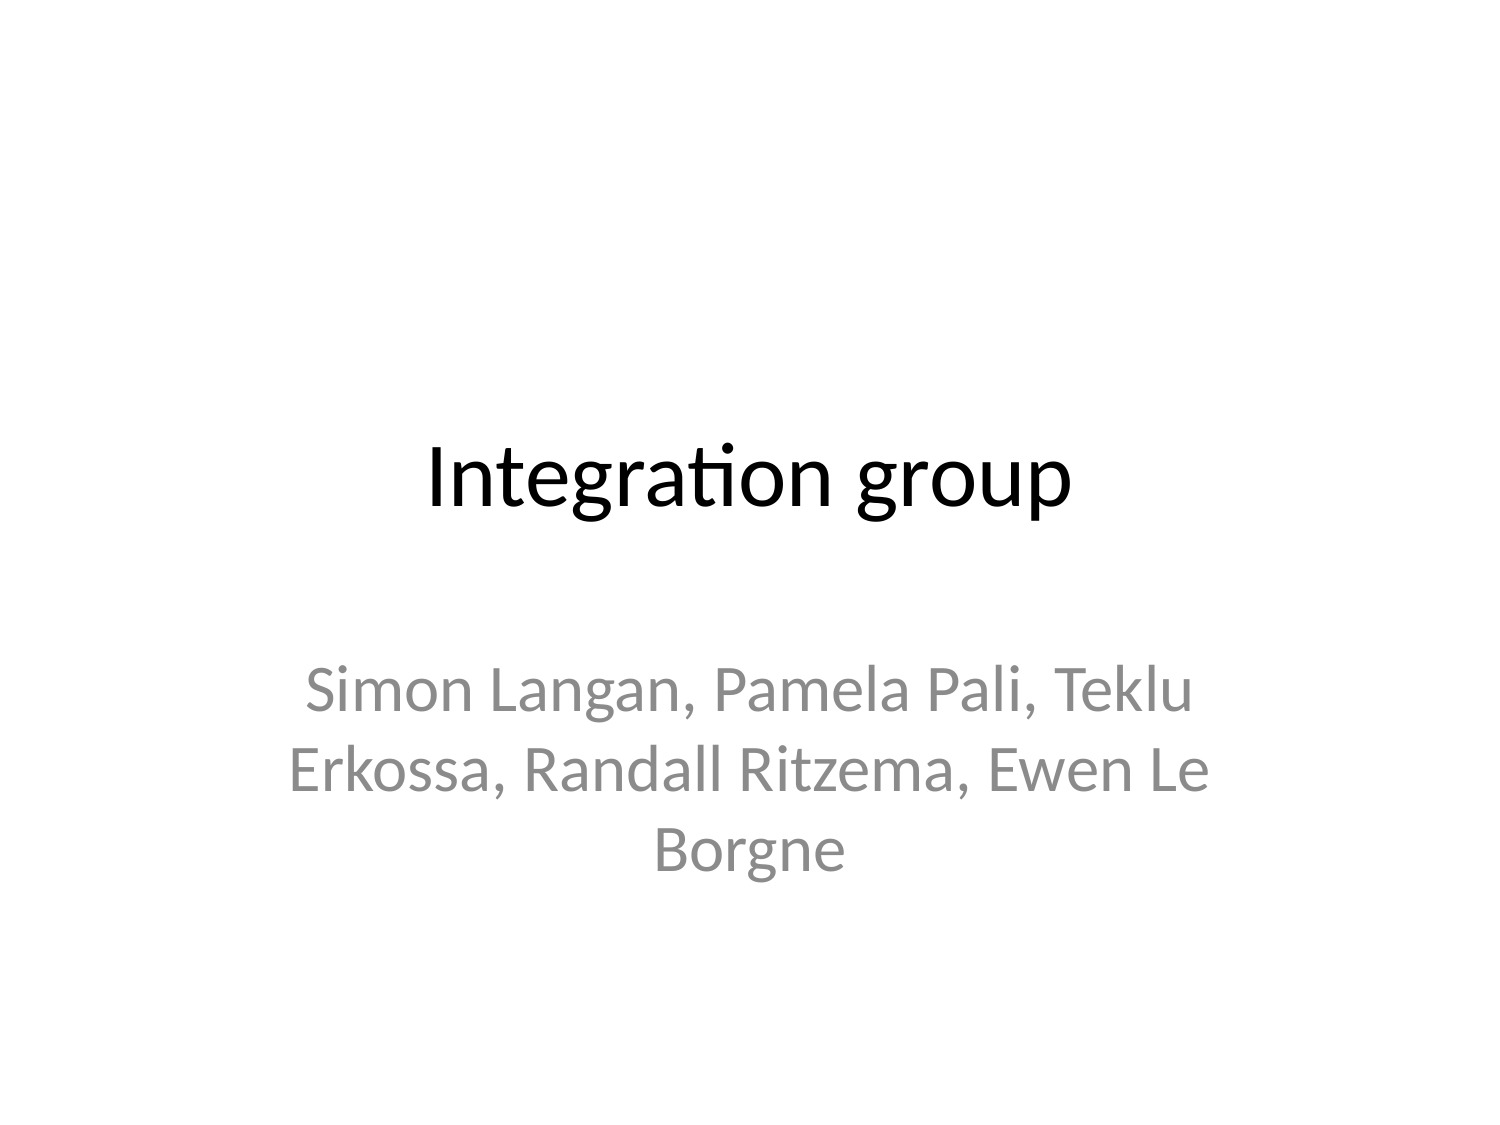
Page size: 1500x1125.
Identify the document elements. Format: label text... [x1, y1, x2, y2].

subtitle Simon Langan, Pamela Pali, Teklu Erkossa, Randall Ritzema, Ewen Le Borgne [225, 637, 1275, 925]
title Integration group [112, 349, 1388, 591]
